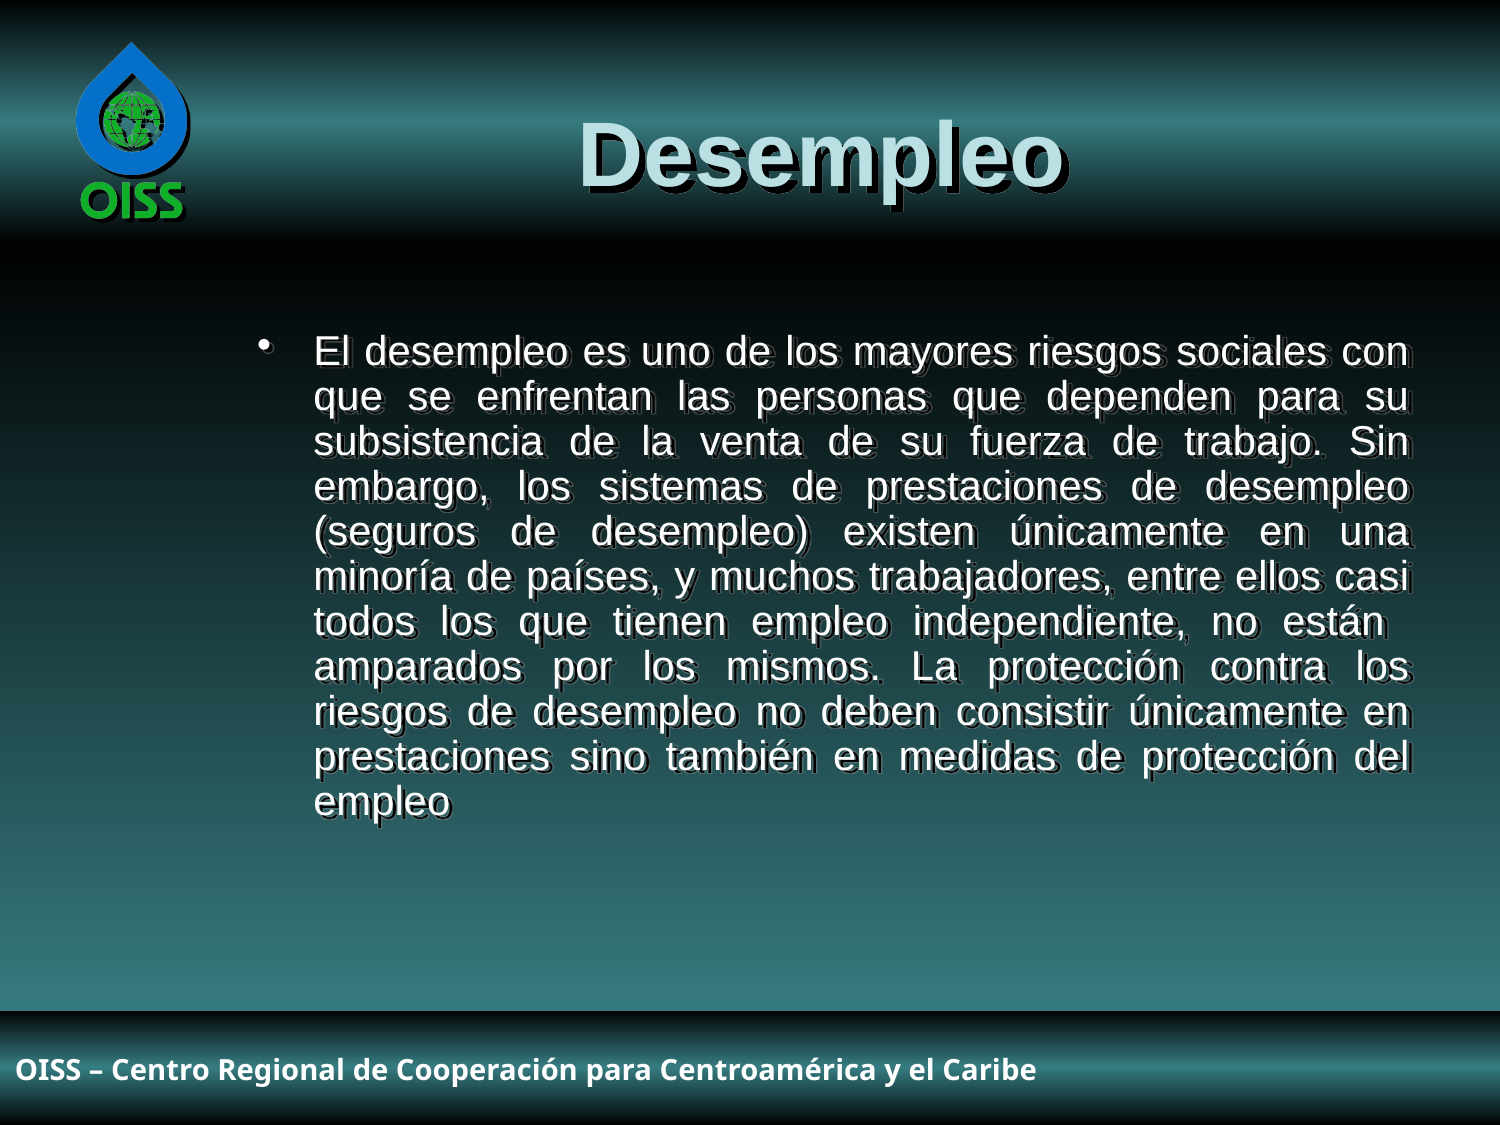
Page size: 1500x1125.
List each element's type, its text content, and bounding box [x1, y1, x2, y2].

list El desempleo es uno de los mayores riesgos sociales con que se enfrentan las personas que dependen para su subsistencia de la venta de su fuerza de trabajo. Sin embargo, los sistemas de prestaciones de desempleo (seguros de desempleo) existen únicamente en una minoría de países, y muchos trabajadores, entre ellos casi todos los que tienen empleo independiente, no están amparados por los mismos. La protección contra los riesgos de desempleo no deben consistir únicamente en prestaciones sino también en medidas de protección del empleo [241, 231, 1426, 922]
picture [76, 42, 187, 221]
title Desempleo [218, 55, 1426, 244]
